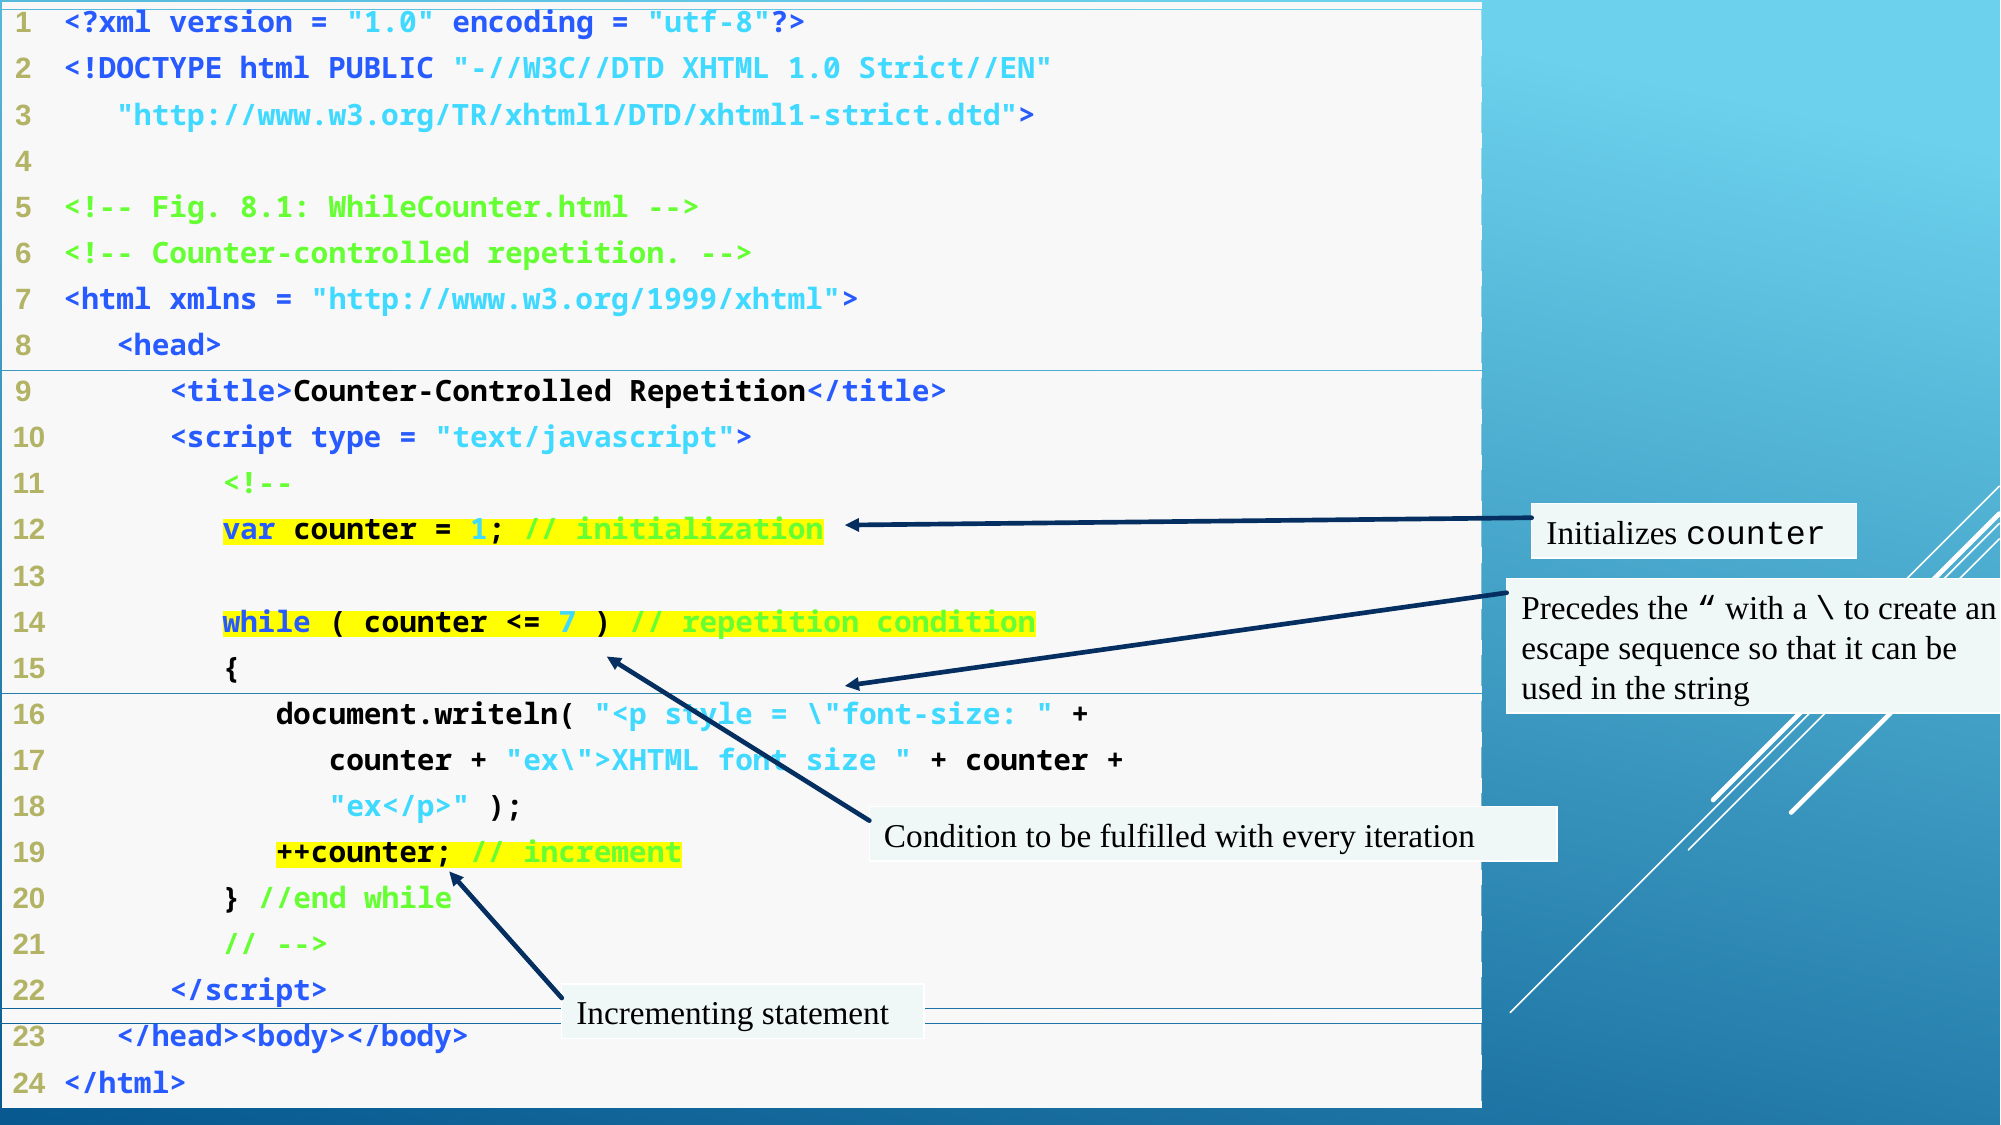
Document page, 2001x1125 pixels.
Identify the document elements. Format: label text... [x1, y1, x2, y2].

text_box Initializes counter [1613, 503, 1857, 559]
text_box Precedes the “ with a \ to create an escape sequence so that it can be used in the string [1613, 578, 2000, 714]
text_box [0, 1, 1613, 1125]
